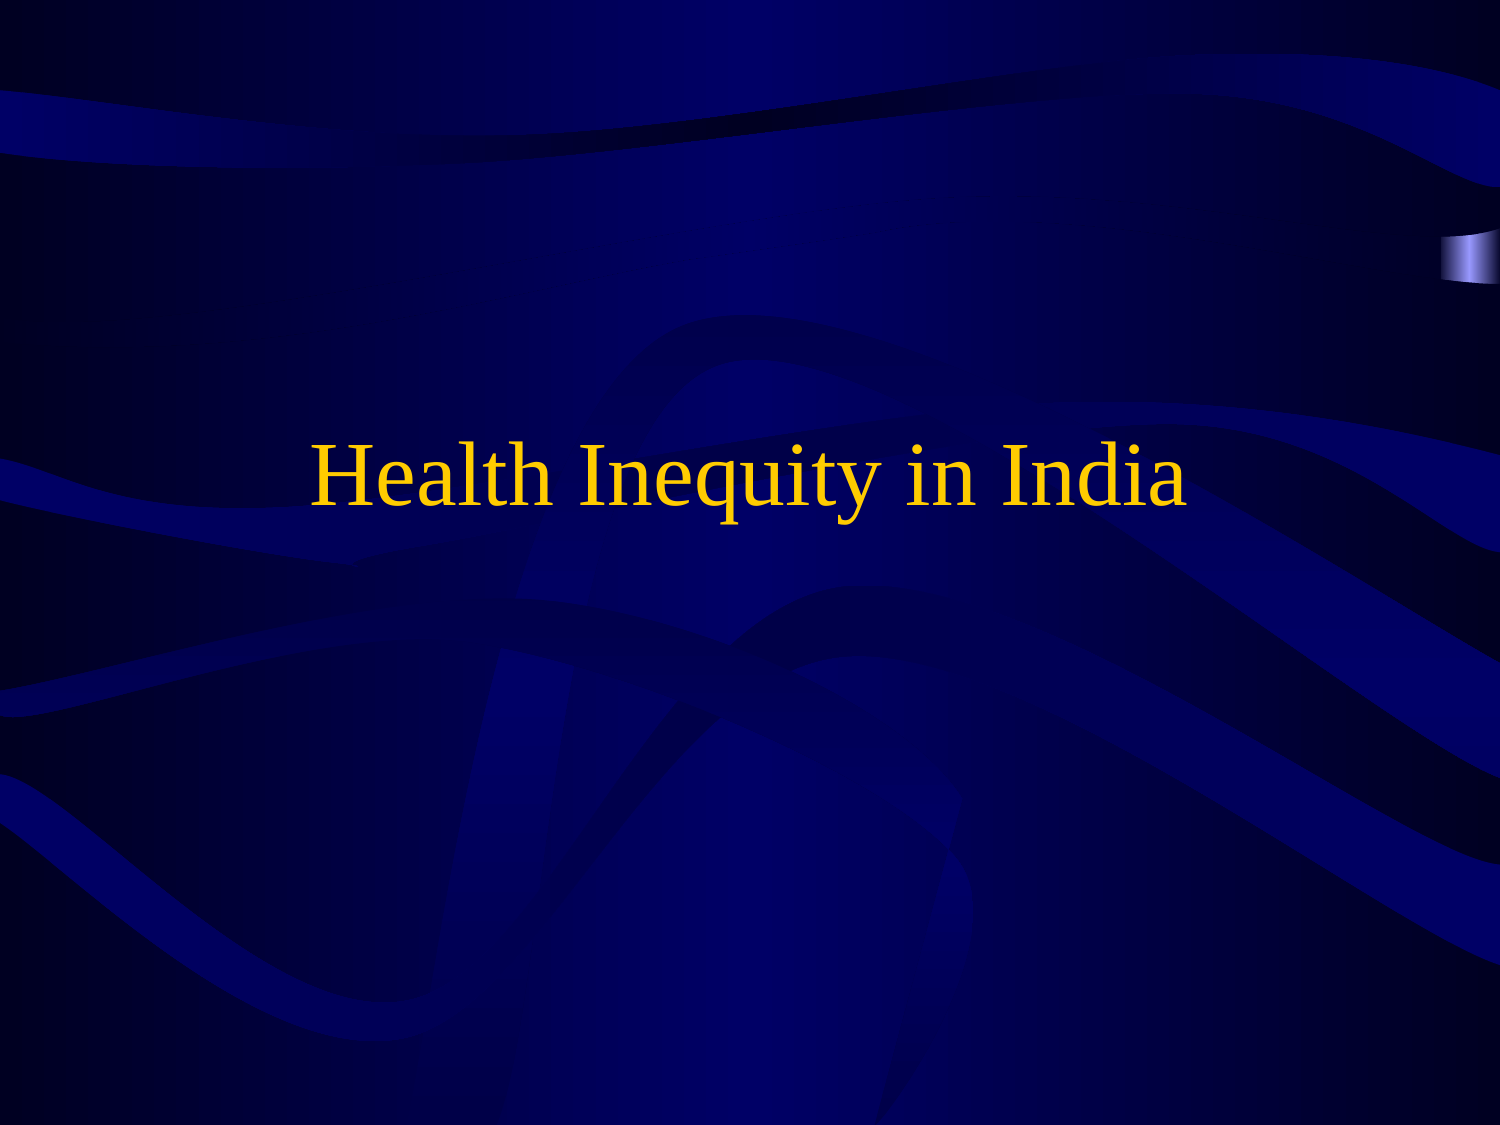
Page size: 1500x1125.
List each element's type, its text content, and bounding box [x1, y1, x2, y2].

title Health Inequity in India [112, 374, 1388, 563]
